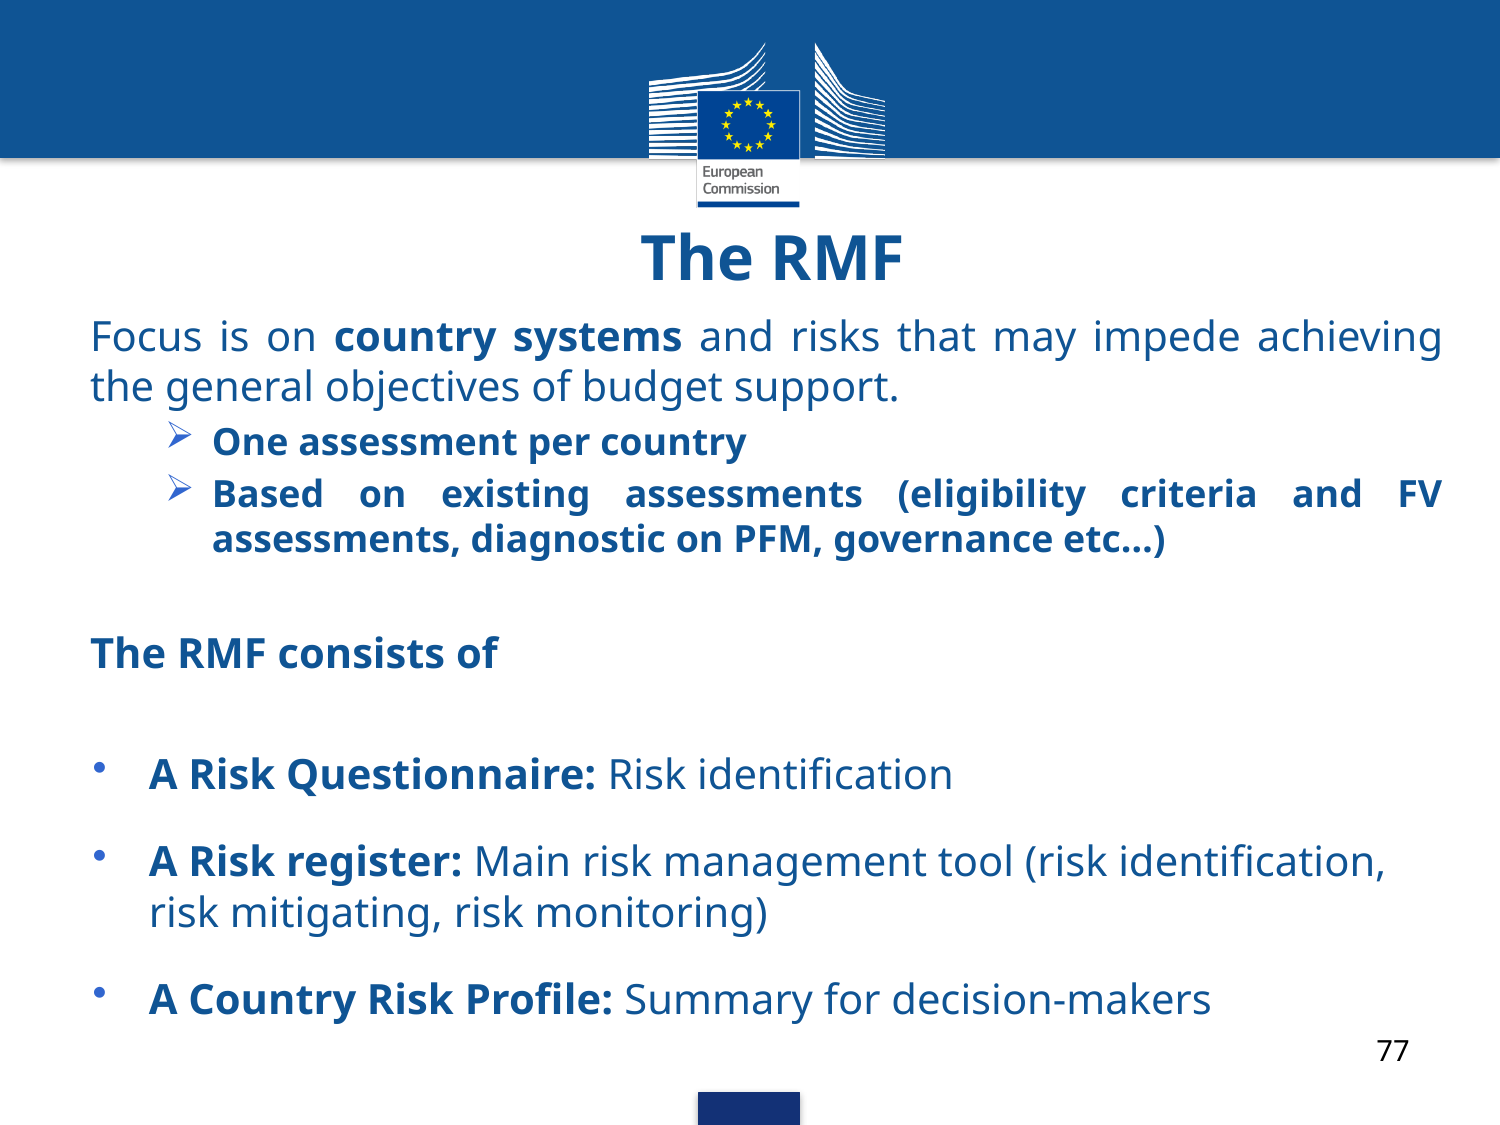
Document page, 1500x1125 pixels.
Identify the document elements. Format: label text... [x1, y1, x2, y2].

title The RMF [28, 172, 1460, 339]
picture [649, 42, 885, 172]
slide_number 77 [1074, 1024, 1426, 1103]
list Focus is on country systems and risks that may impede achieving the general objectives of budget support. One assessment per country Based on existing assessments (eligibility criteria and FV assessments, diagnostic on PFM, governance etc…) The RMF consists of A Risk Questionnaire: Risk identification A Risk register: Main risk management tool (risk identification, risk mitigating, risk monitoring) A Country Risk Profile: Summary for decision-makers [74, 302, 1460, 1125]
